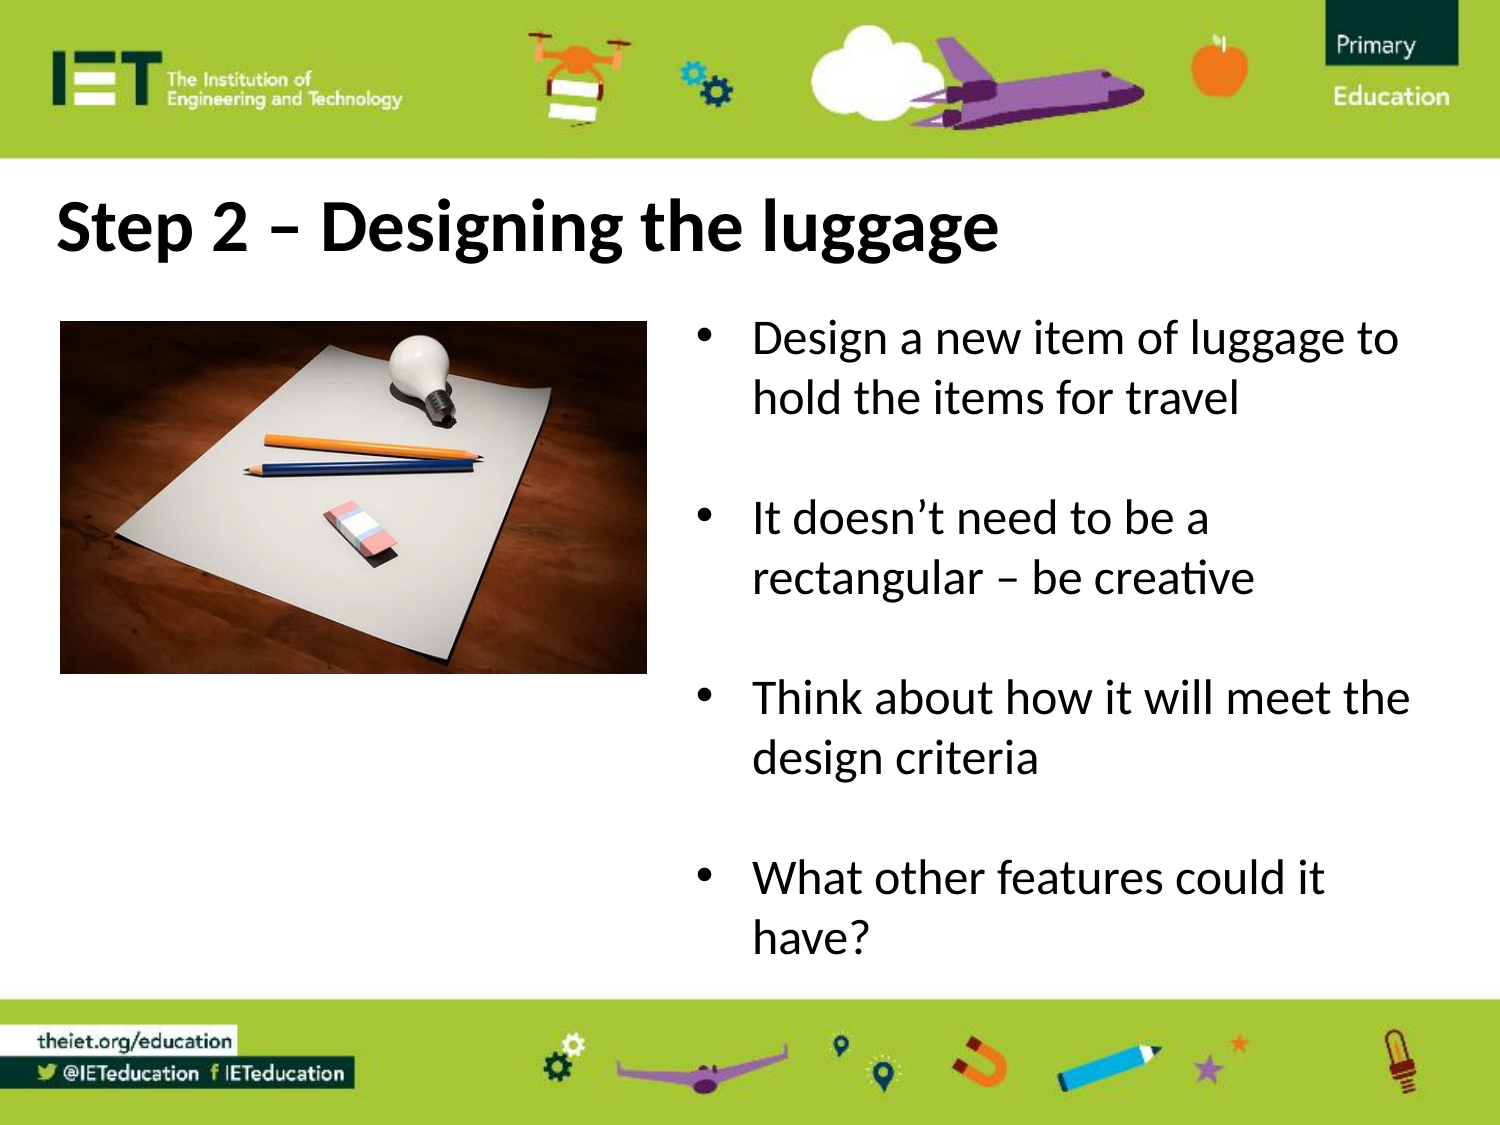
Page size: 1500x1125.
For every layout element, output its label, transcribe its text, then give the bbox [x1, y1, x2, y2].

text_box Step 2 – Designing the luggage [41, 179, 1065, 276]
picture [0, 0, 1500, 1125]
text_box Design a new item of luggage to hold the items for travel It doesn’t need to be a rectangular – be creative Think about how it will meet the design criteria What other features could it have? [681, 296, 1457, 972]
